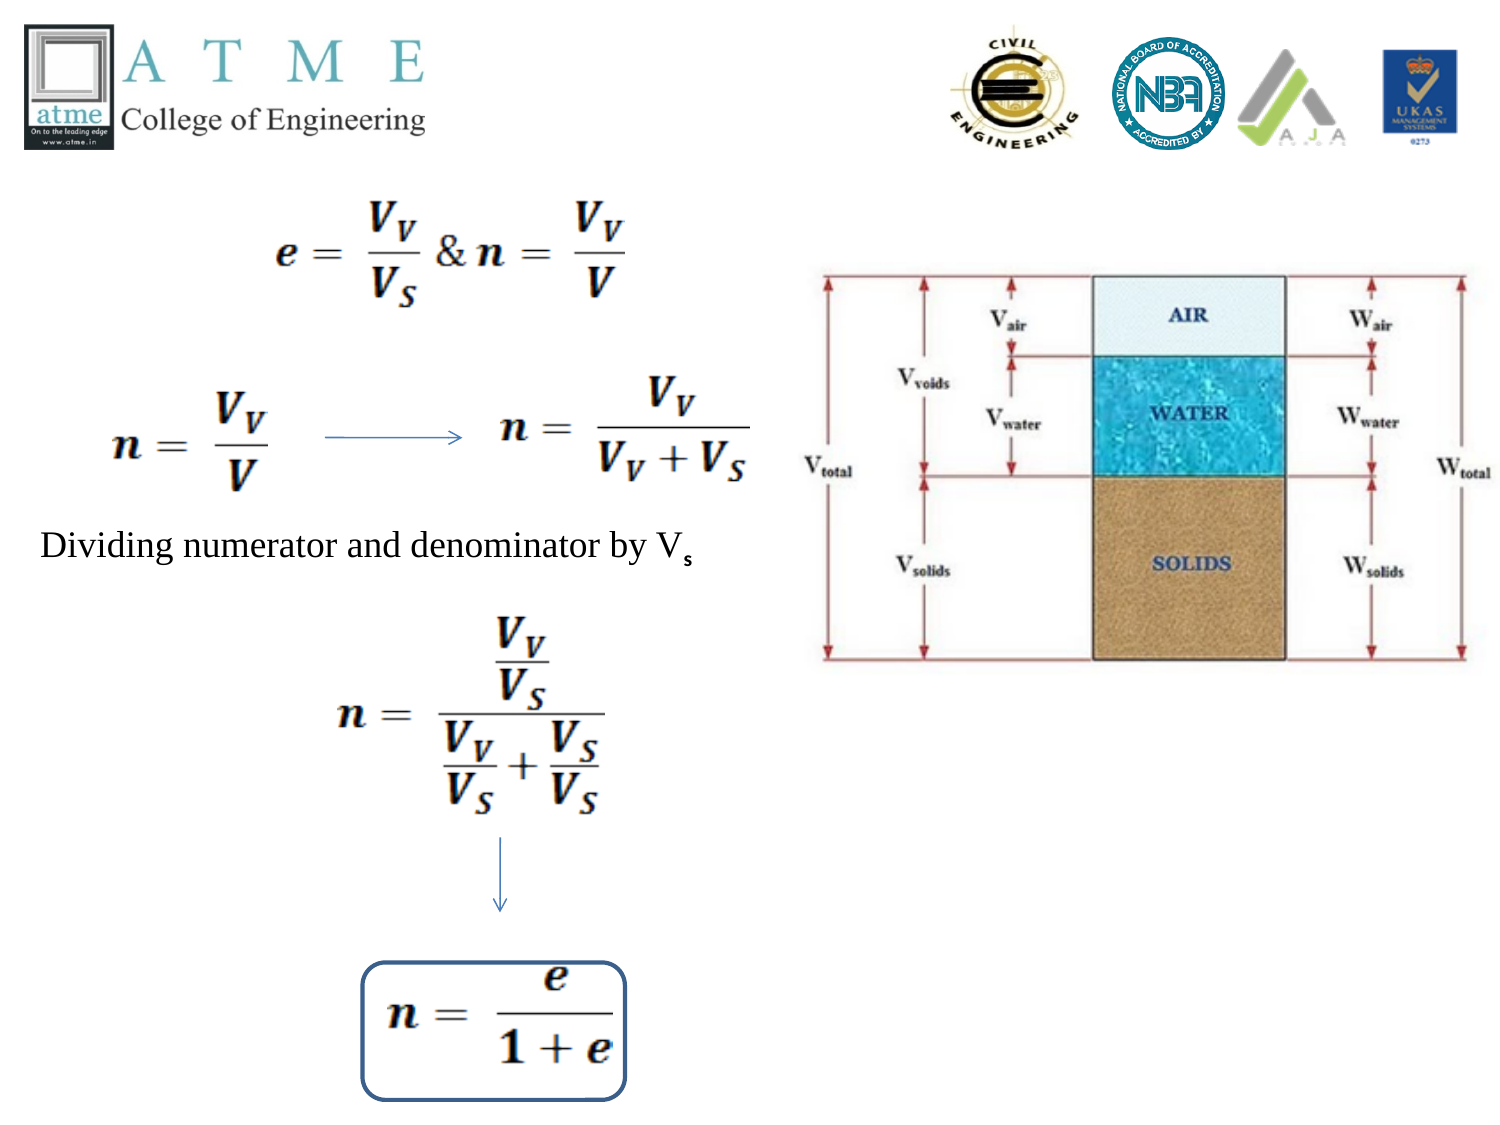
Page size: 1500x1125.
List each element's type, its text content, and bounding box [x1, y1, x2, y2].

picture [1184, 109, 1225, 150]
picture [1209, 103, 1218, 120]
picture [1237, 49, 1458, 146]
picture [112, 387, 268, 501]
picture [274, 199, 626, 318]
picture [499, 374, 751, 492]
picture [950, 24, 1080, 150]
picture [24, 24, 425, 150]
picture [387, 962, 613, 1076]
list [798, 262, 1500, 688]
picture [337, 612, 605, 826]
text_box Dividing numerator and denominator by Vs [25, 512, 793, 579]
text_box [360, 960, 628, 1102]
picture [1112, 37, 1213, 150]
picture [1179, 37, 1225, 79]
